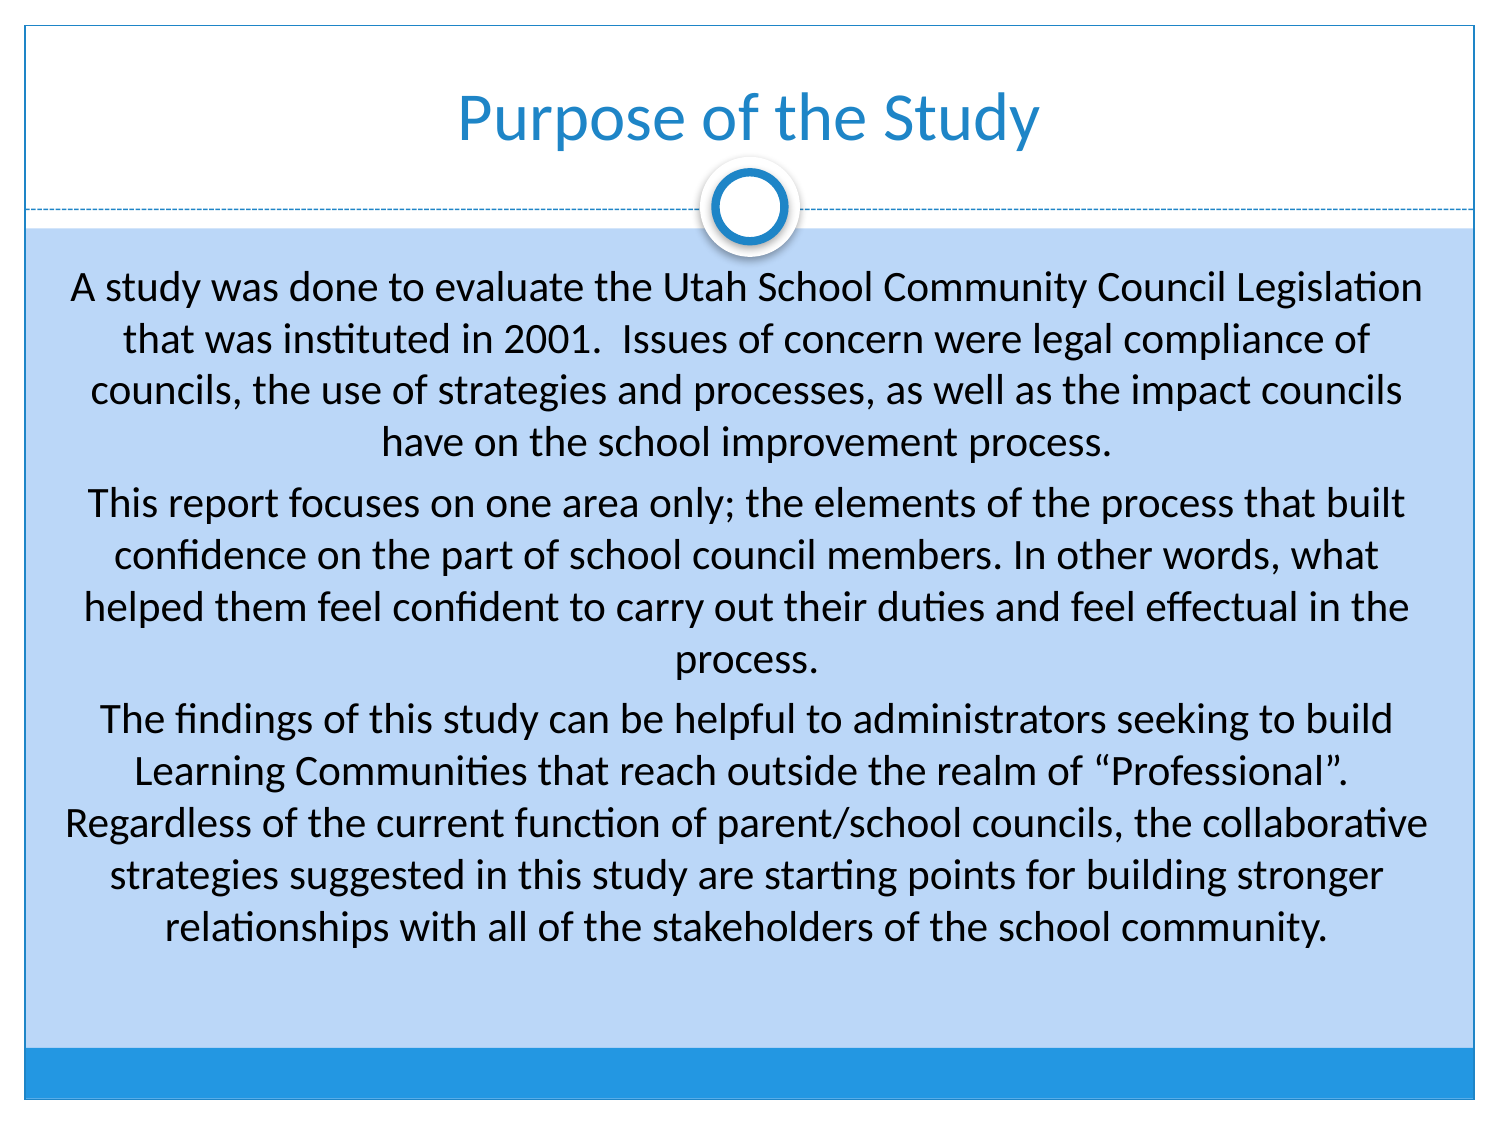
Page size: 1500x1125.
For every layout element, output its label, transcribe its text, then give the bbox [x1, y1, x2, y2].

list A study was done to evaluate the Utah School Community Council Legislation that was instituted in 2001. Issues of concern were legal compliance of councils, the use of strategies and processes, as well as the impact councils have on the school improvement process. This report focuses on one area only; the elements of the process that built confidence on the part of school council members. In other words, what helped them feel confident to carry out their duties and feel effectual in the process. The findings of this study can be helpful to administrators seeking to build Learning Communities that reach outside the realm of “Professional”. Regardless of the current function of parent/school councils, the collaborative strategies suggested in this study are starting points for building stronger relationships with all of the stakeholders of the school community. [49, 250, 1445, 1001]
title Purpose of the Study [49, 37, 1450, 162]
